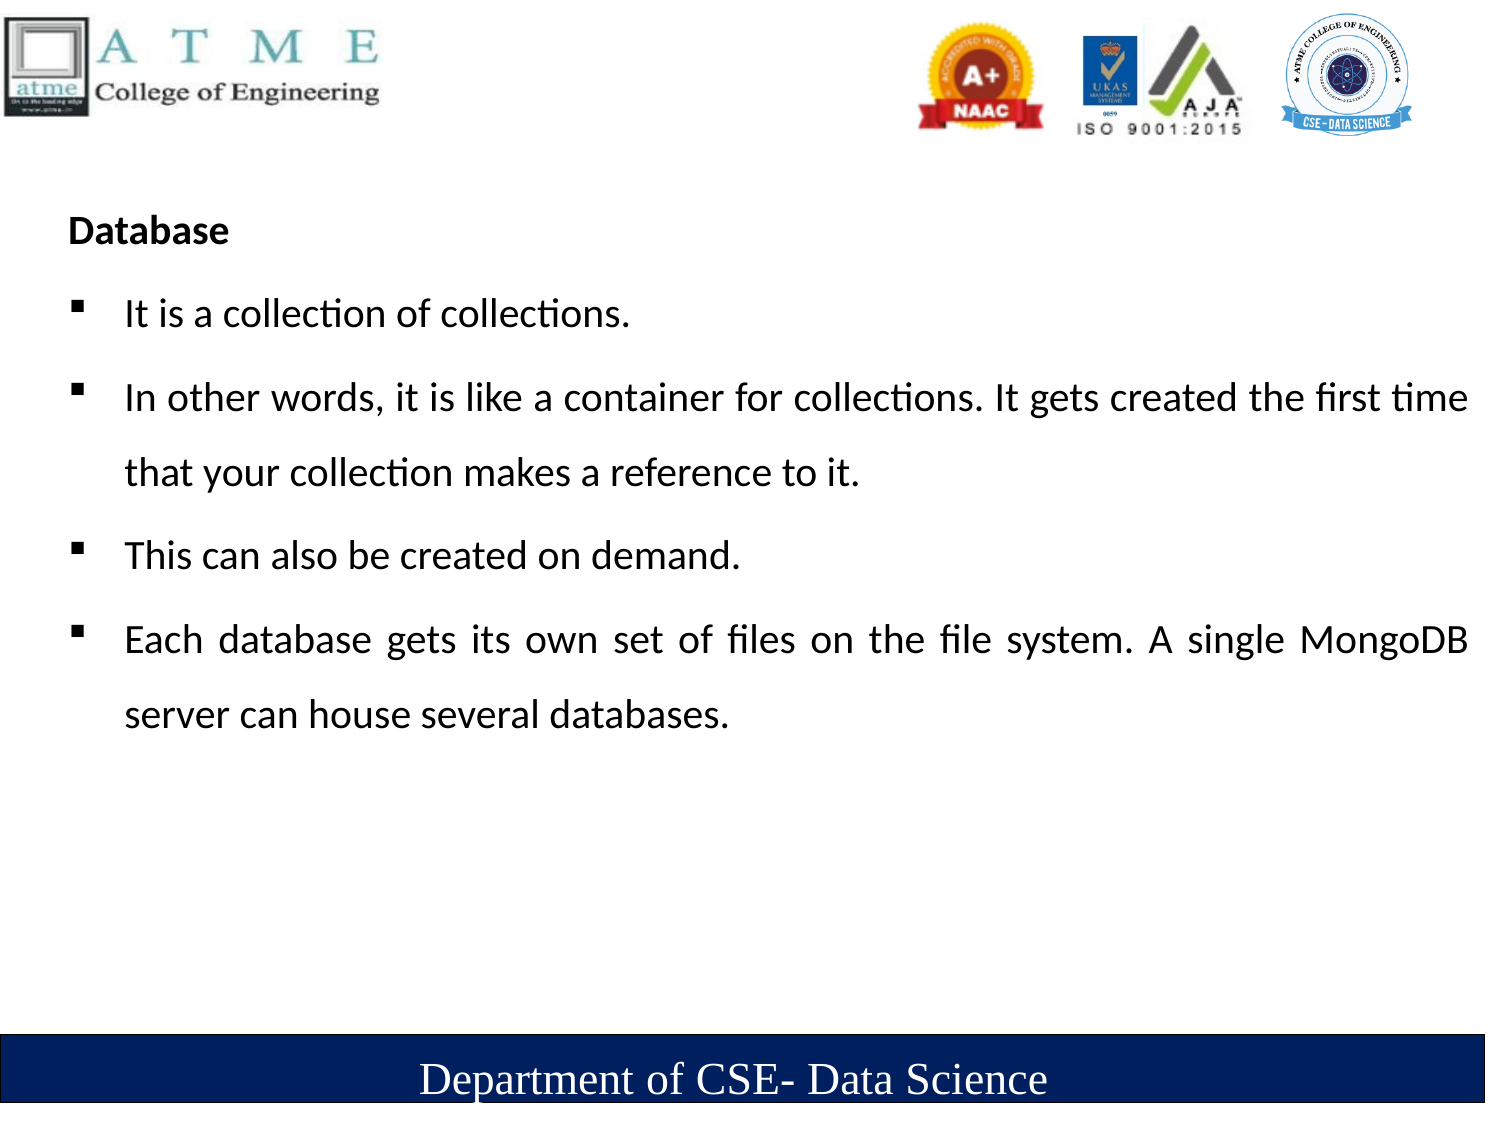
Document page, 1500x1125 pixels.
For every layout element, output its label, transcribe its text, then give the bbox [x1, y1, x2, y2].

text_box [0, 1033, 1486, 1104]
picture [1281, 9, 1412, 140]
list Database It is a collection of collections. In other words, it is like a container for collections. It gets created the first time that your collection makes a reference to it. This can also be created on demand. Each database gets its own set of files on the file system. A single MongoDB server can house several databases. [53, 170, 1485, 1005]
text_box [1061, 16, 1256, 146]
picture [903, 20, 1058, 151]
picture [0, 13, 383, 121]
